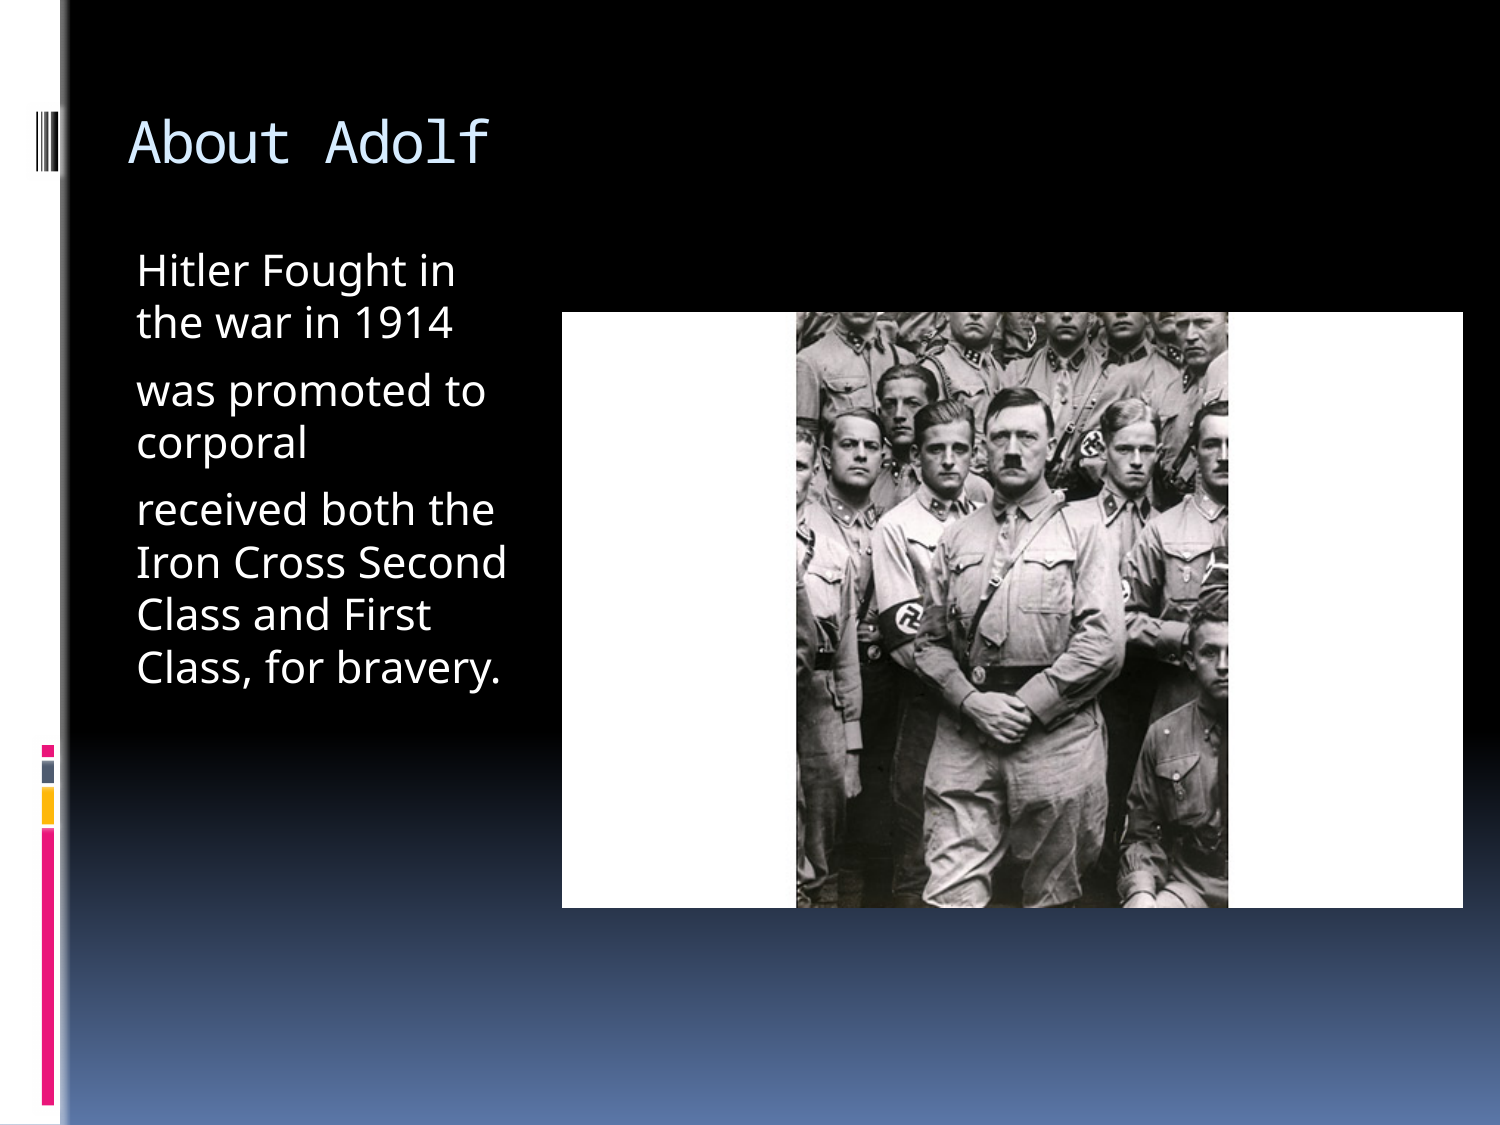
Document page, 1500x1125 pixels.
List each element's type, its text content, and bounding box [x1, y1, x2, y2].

title About Adolf [112, 44, 1463, 236]
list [561, 312, 1463, 909]
list Hitler Fought in the war in 1914 was promoted to corporal received both the Iron Cross Second Class and First Class, for bravery. [112, 235, 525, 986]
